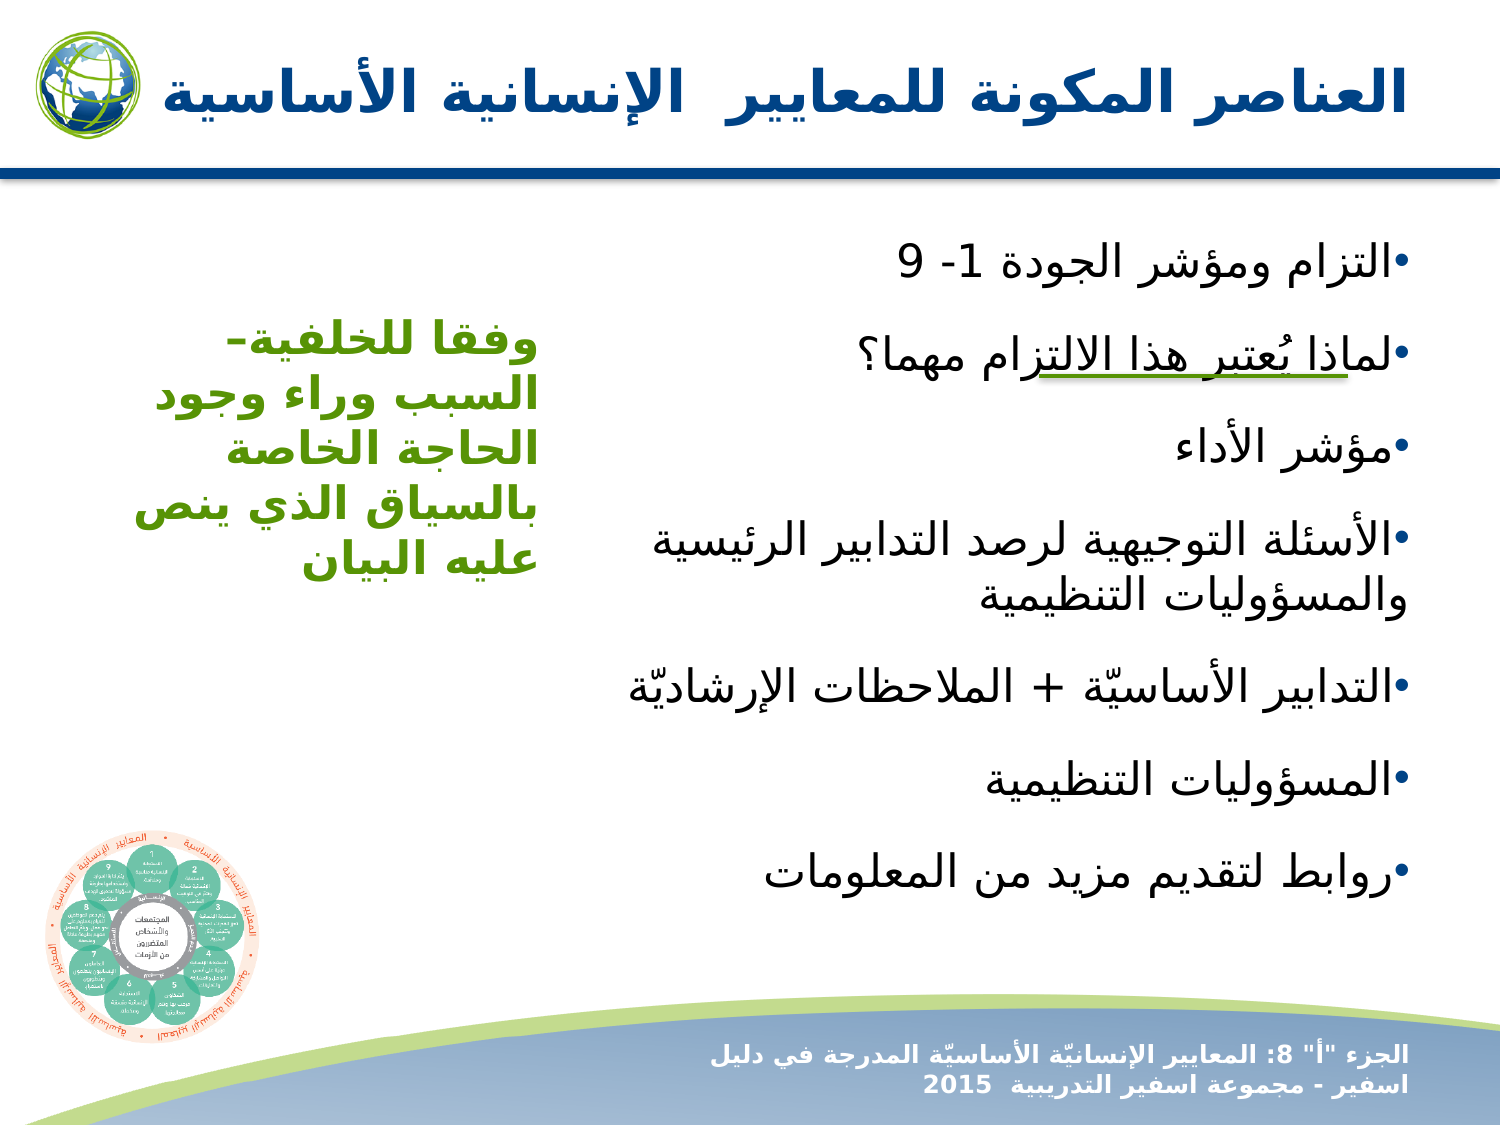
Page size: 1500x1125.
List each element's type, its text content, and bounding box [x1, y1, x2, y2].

title العناصر المكونة للمعايير الإنسانية الأساسية [75, 0, 1425, 178]
text_box وفقا للخلفية– السبب وراء وجود الحاجة الخاصة بالسياق الذي ينص عليه البيان [77, 301, 556, 470]
picture [24, 26, 75, 147]
picture [0, 828, 1500, 1125]
list التزام ومؤشر الجودة 1- 9 لماذا يُعتبر هذا الالتزام مهما؟ مؤشر الأداء الأسئلة التوجيهية لرصد التدابير الرئيسية والمسؤوليات التنظيمية التدابير الأساسيّة + الملاحظات الإرشاديّة المسؤوليات التنظيمية روابط لتقديم مزيد من المعلومات [601, 224, 1425, 1010]
footer الجزء "أ" 8: المعايير الإنسانيّة الأساسيّة المدرجة في دليل اسفير - مجموعة اسفير التدريبية 2015 [679, 1038, 1425, 1099]
